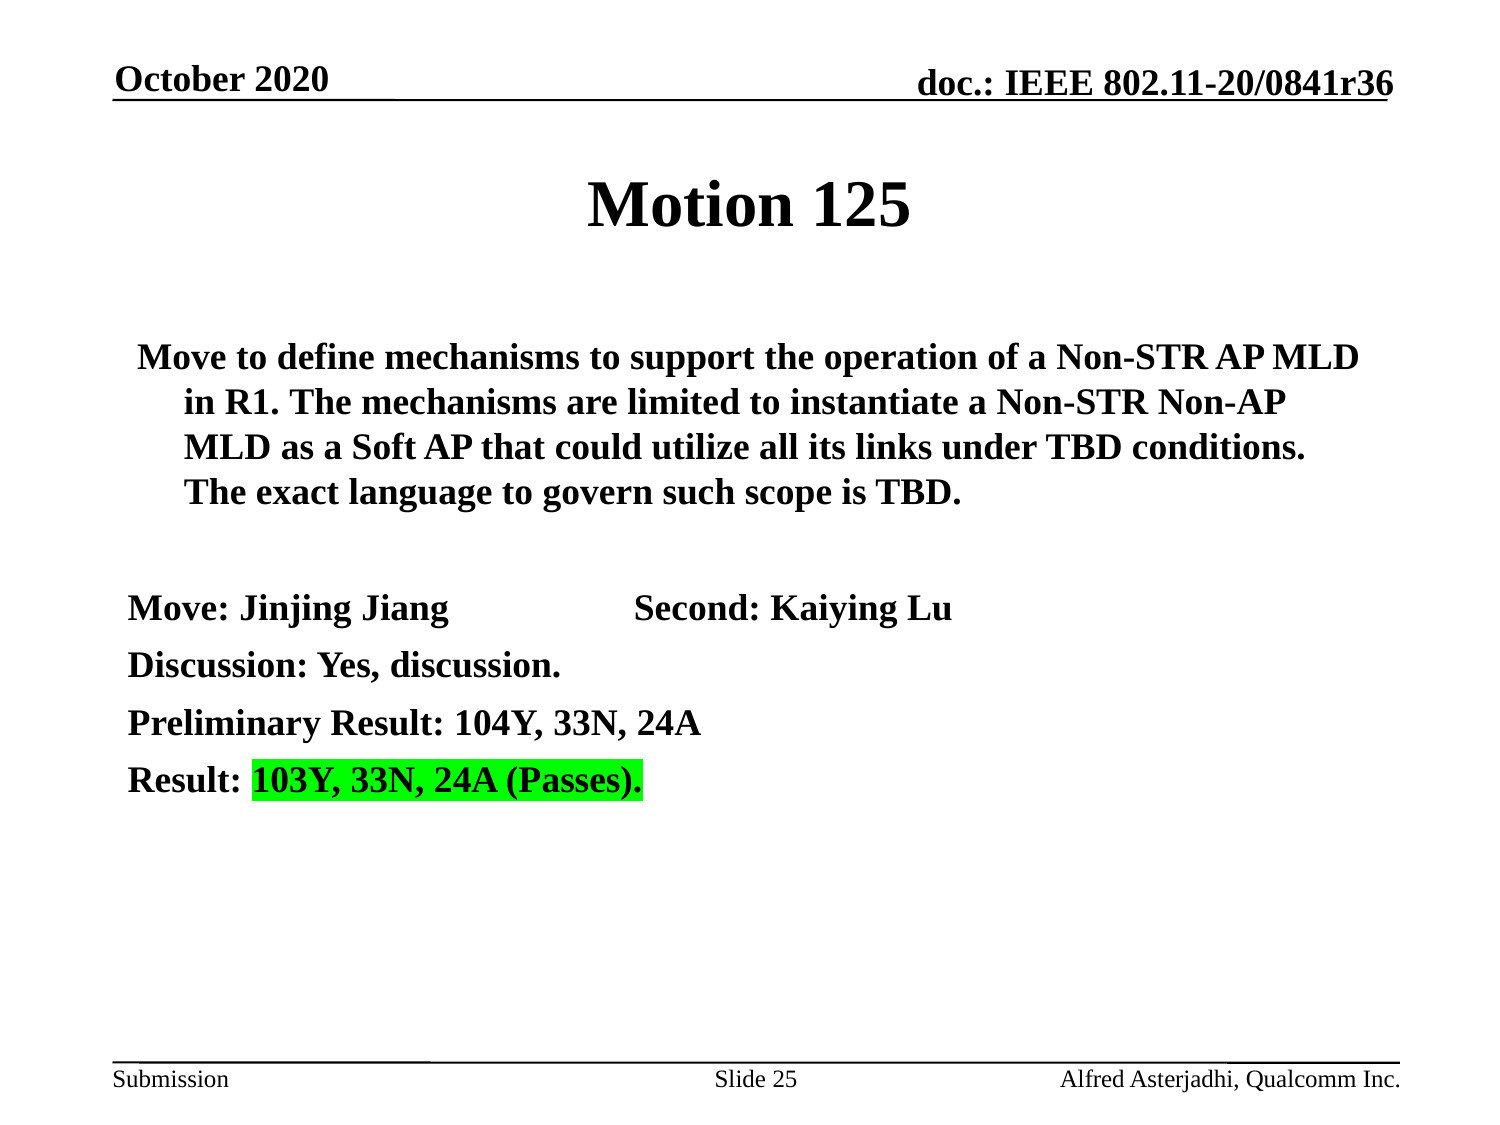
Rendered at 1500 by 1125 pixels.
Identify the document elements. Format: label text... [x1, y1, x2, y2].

slide_number Slide 25 [712, 1061, 800, 1123]
footer Alfred Asterjadhi, Qualcomm Inc. [878, 1061, 1402, 1093]
list Move to define mechanisms to support the operation of a Non-STR AP MLD in R1. The mechanisms are limited to instantiate a Non-STR Non-AP MLD as a Soft AP that could utilize all its links under TBD conditions. The exact language to govern such scope is TBD. Move: Jinjing Jiang Second: Kaiying Lu Discussion: Yes, discussion. Preliminary Result: 104Y, 33N, 24A Result: 103Y, 33N, 24A (Passes). [112, 324, 1388, 1000]
title Motion 125 [112, 112, 1388, 288]
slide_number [114, 54, 423, 100]
